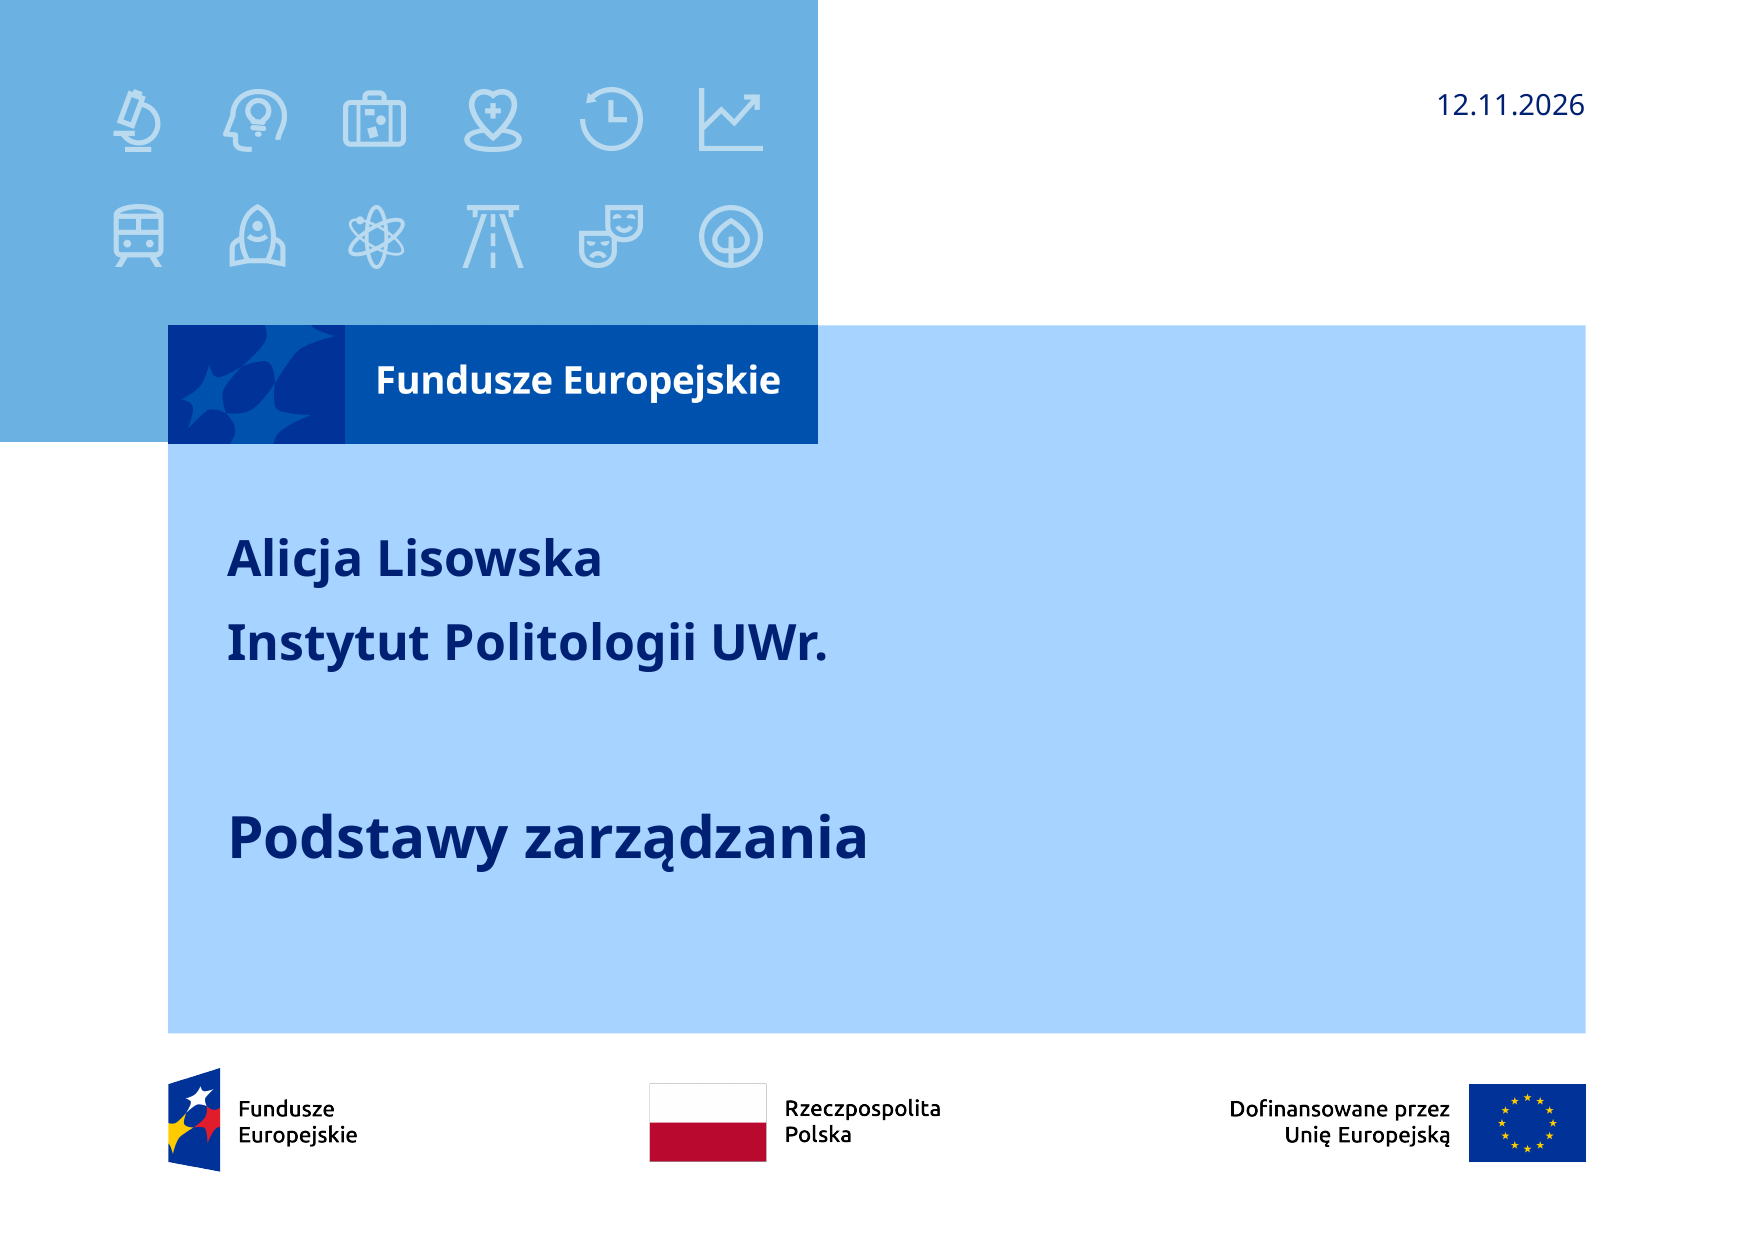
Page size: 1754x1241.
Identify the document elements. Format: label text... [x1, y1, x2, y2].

picture [610, 1044, 979, 1201]
picture [1192, 1045, 1625, 1201]
picture [168, 325, 818, 444]
subtitle Podstawy zarządzania [227, 797, 1527, 975]
picture [129, 1045, 396, 1201]
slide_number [1290, 88, 1586, 146]
title Alicja Lisowska Instytut Politologii UWr. [227, 503, 1527, 683]
